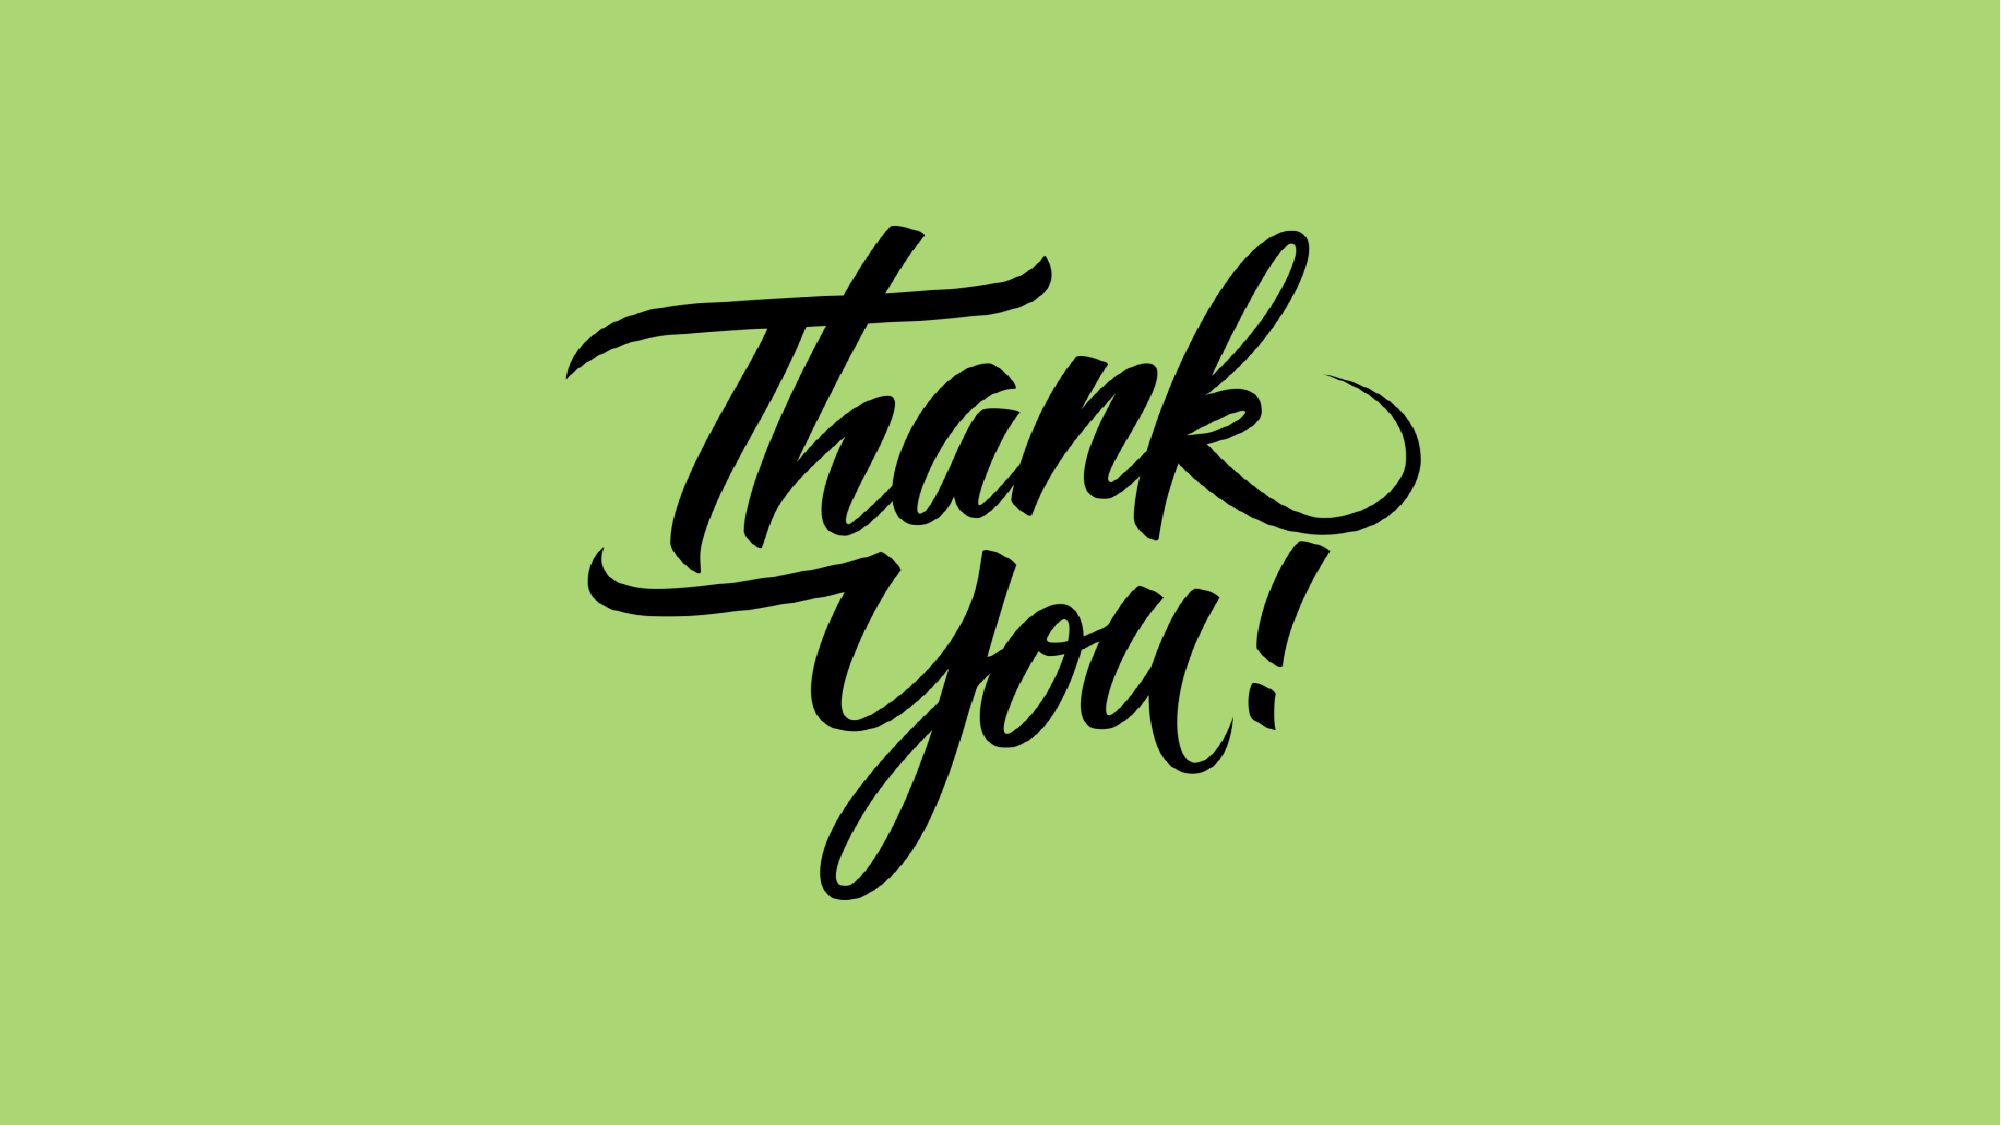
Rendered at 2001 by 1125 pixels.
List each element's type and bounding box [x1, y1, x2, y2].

picture [401, 86, 1580, 1023]
